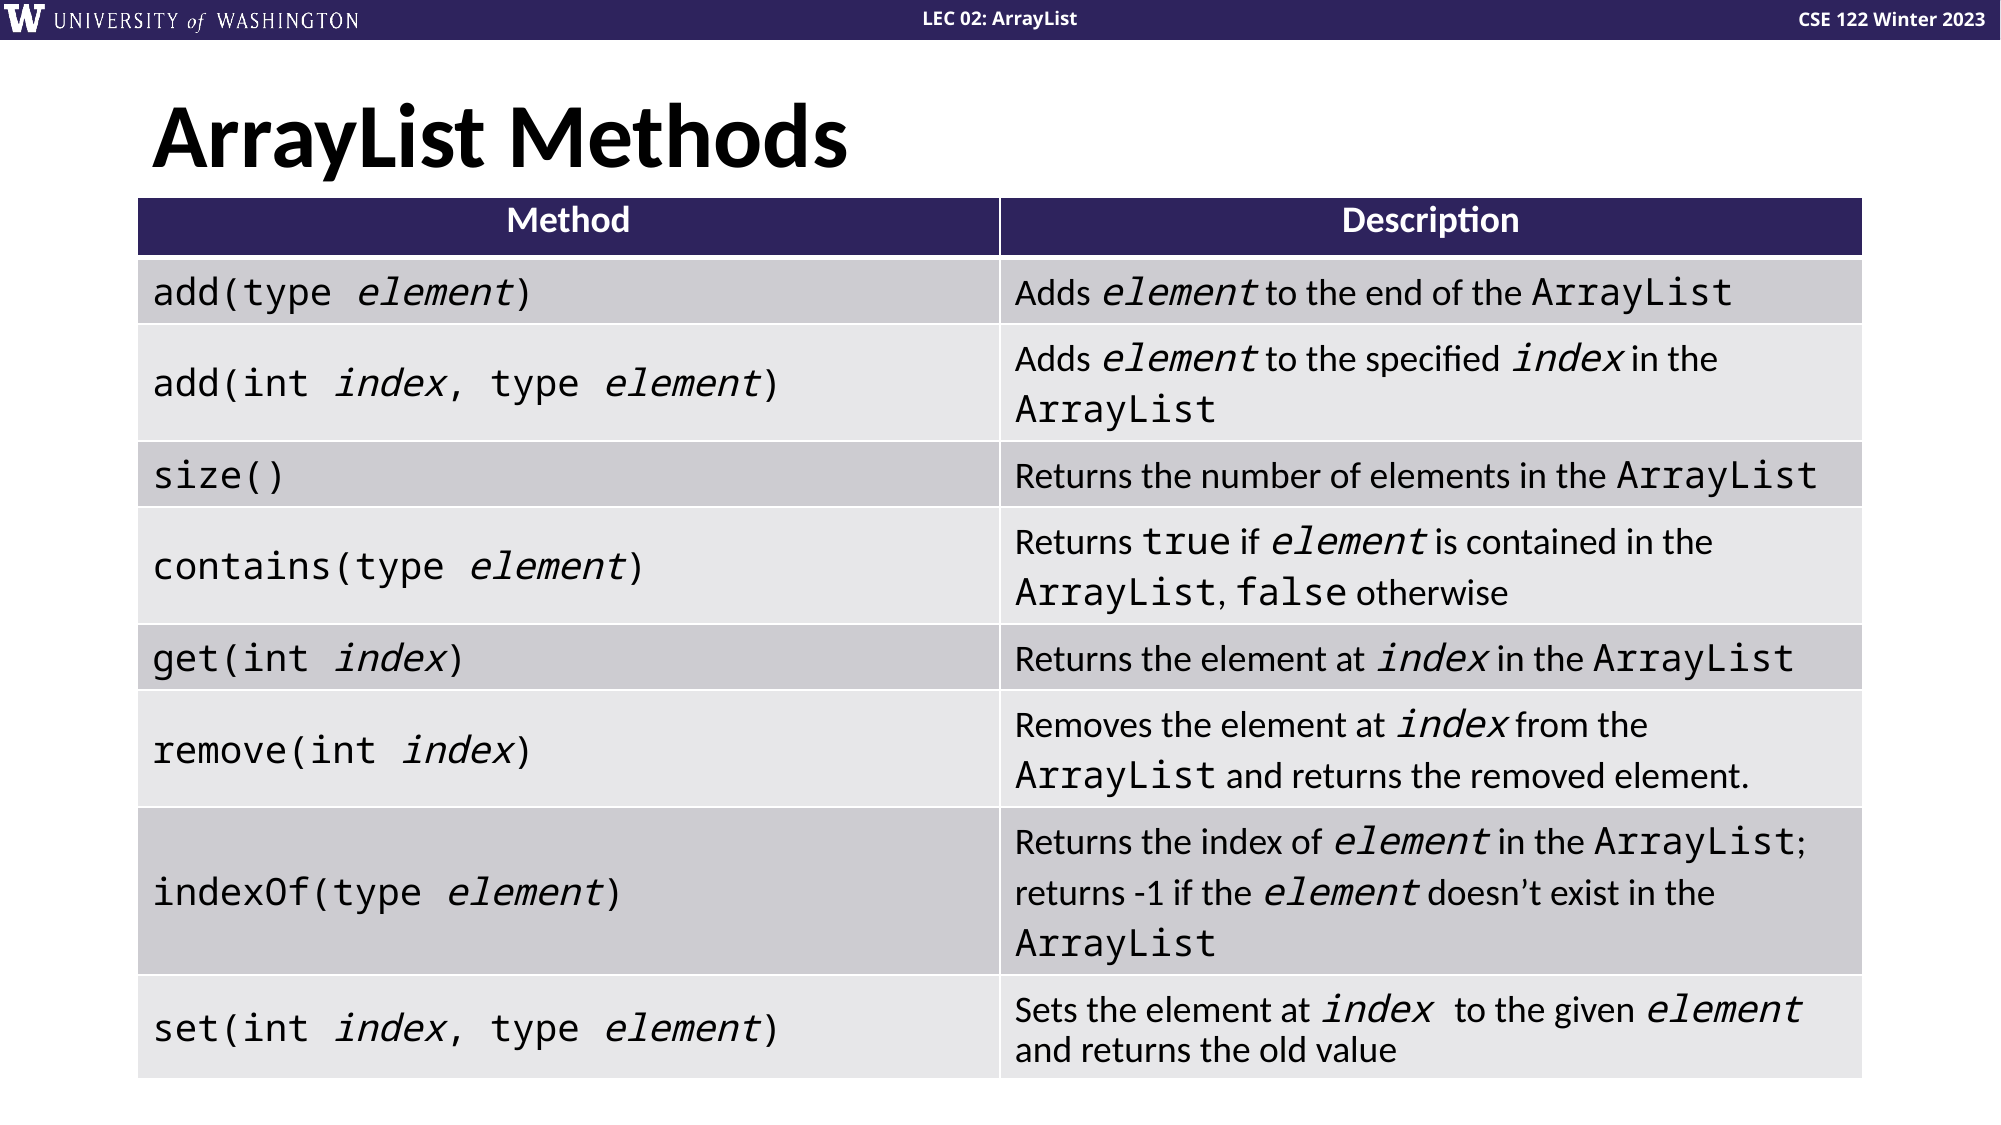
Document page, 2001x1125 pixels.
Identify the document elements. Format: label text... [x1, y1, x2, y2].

title ArrayList Methods [137, 74, 1863, 196]
table_header Method [138, 198, 999, 255]
table_cell Returns true if element is contained in the ArrayList, false otherwise [1001, 508, 1862, 623]
table_cell Returns the element at index in the ArrayList [1001, 625, 1862, 689]
table_cell Returns the number of elements in the ArrayList [1001, 442, 1862, 506]
table_cell indexOf(type element) [138, 808, 999, 974]
table_cell Adds element to the specified index in the ArrayList [1001, 325, 1862, 440]
table_cell Adds element to the end of the ArrayList [1001, 260, 1862, 323]
table_cell set(int index, type element) [138, 976, 999, 1078]
table_cell size() [138, 442, 999, 506]
table_cell remove(int index) [138, 691, 999, 806]
picture [4, 4, 358, 33]
table_cell Returns the index of element in the ArrayList; returns -1 if the element doesn’t exist in the ArrayList [1001, 808, 1862, 974]
table_cell Sets the element at index to the given element and returns the old value [1001, 976, 1862, 1078]
table_header Description [1001, 198, 1862, 255]
table_cell add(type element) [138, 260, 999, 323]
table_cell Removes the element at index from the ArrayList and returns the removed element. [1001, 691, 1862, 806]
table_cell add(int index, type element) [138, 325, 999, 440]
table_cell get(int index) [138, 625, 999, 689]
table_cell contains(type element) [138, 508, 999, 623]
